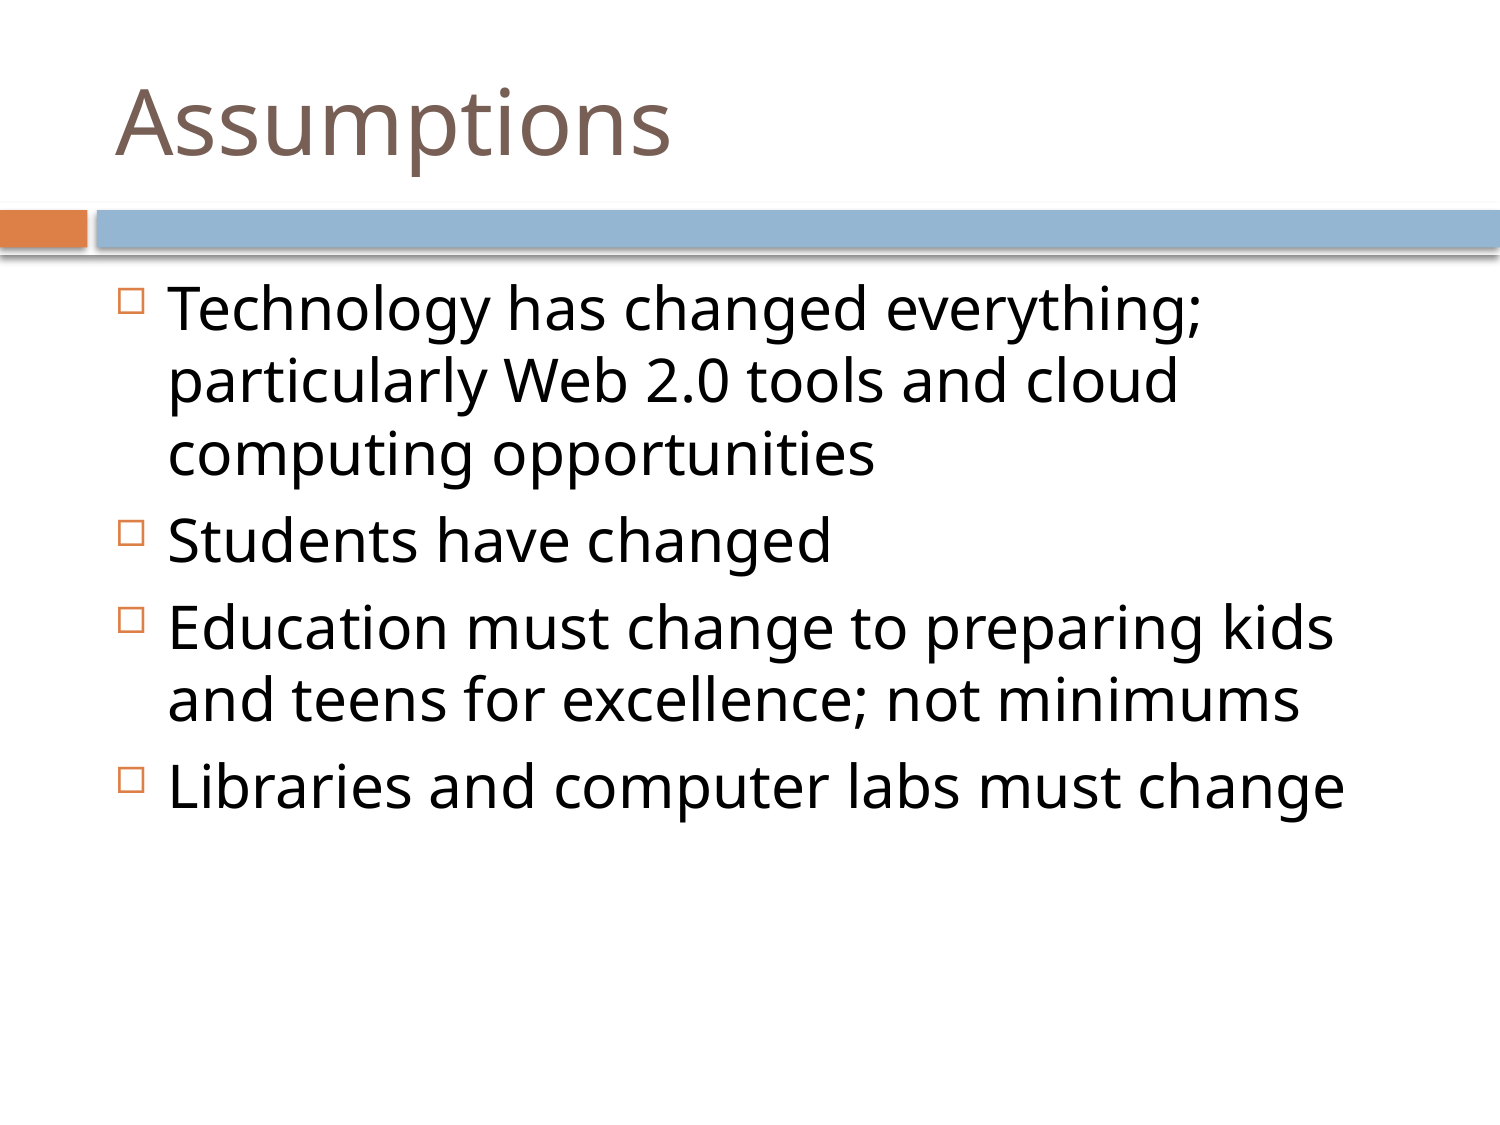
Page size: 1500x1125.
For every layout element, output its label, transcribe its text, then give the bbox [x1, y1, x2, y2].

title Assumptions [100, 37, 1438, 200]
list Technology has changed everything; particularly Web 2.0 tools and cloud computing opportunities Students have changed Education must change to preparing kids and teens for excellence; not minimums Libraries and computer labs must change [100, 262, 1438, 1000]
